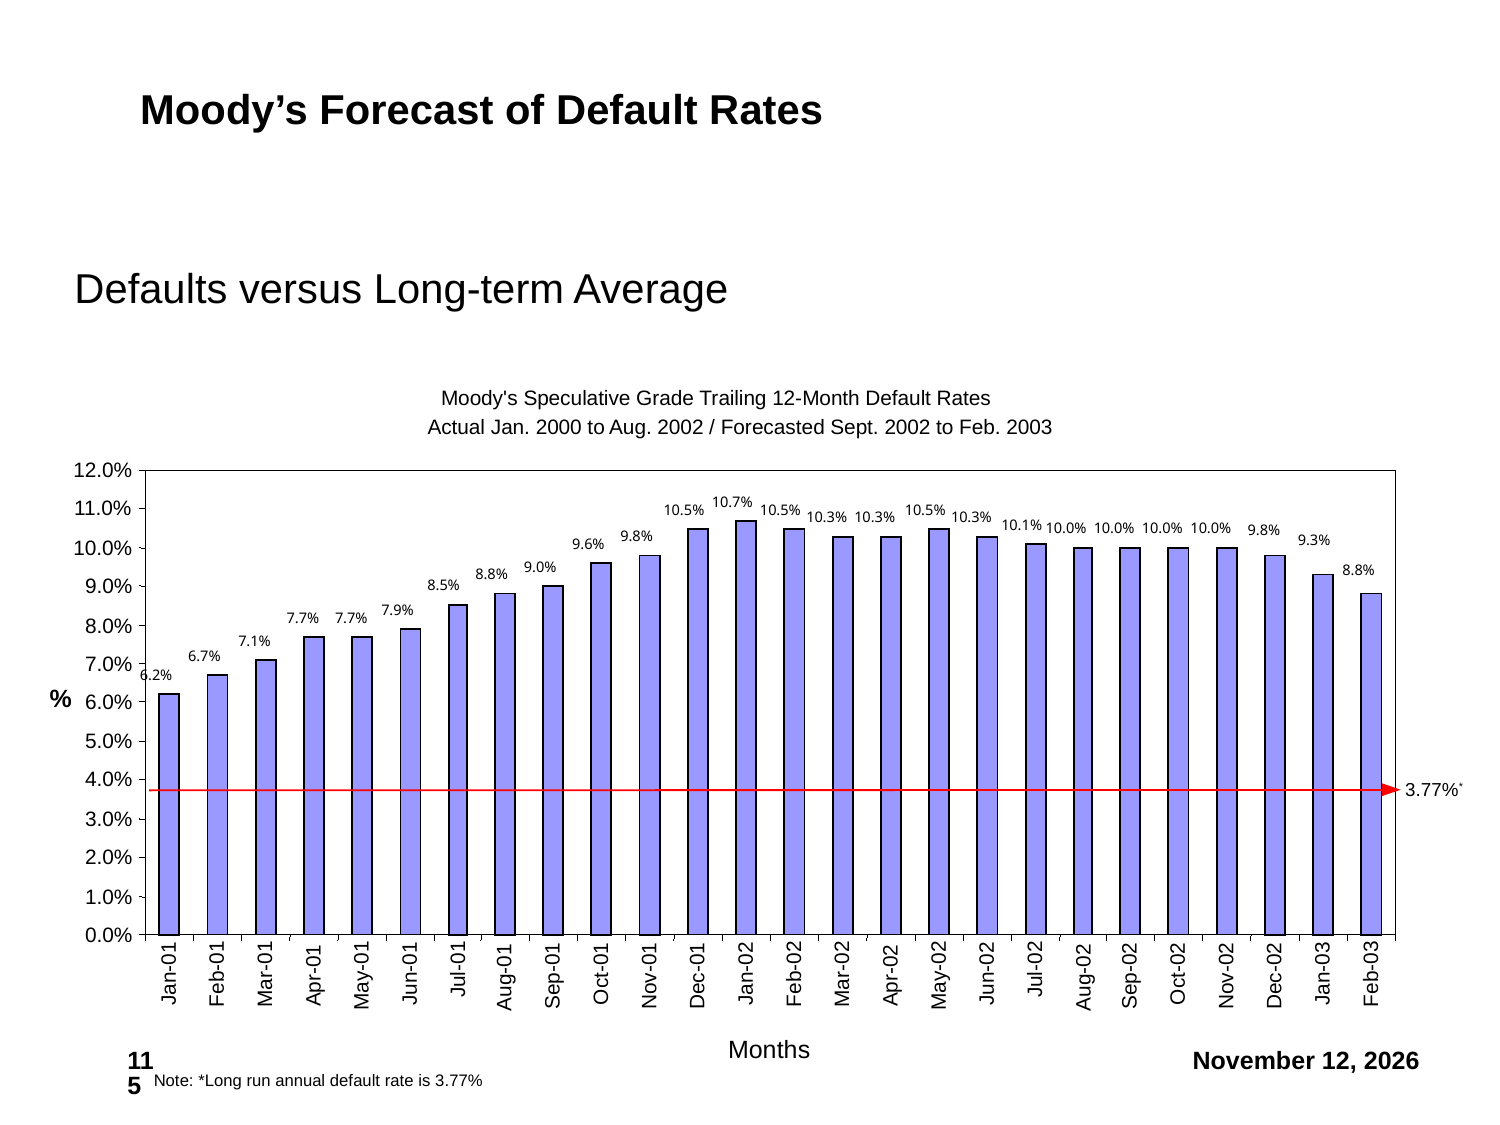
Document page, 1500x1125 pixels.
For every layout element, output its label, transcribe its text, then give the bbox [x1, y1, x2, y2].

text_box [530, 935, 577, 940]
text_box [146, 935, 193, 940]
text_box [784, 805, 805, 934]
text_box [853, 805, 880, 934]
text_box [435, 935, 481, 940]
text_box Nov-01 [635, 942, 661, 1010]
text_box [352, 636, 373, 781]
text_box [832, 536, 853, 781]
text_box 10.3% [854, 507, 896, 526]
text_box [950, 805, 977, 934]
text_box 10.3% [806, 507, 847, 526]
text_box Mar-01 [251, 941, 277, 1007]
text_box [1361, 593, 1382, 781]
title Moody’s Forecast of Default Rates [124, 74, 1376, 226]
text_box Oct-01 [587, 942, 613, 1006]
text_box [612, 805, 639, 934]
text_box [578, 935, 625, 940]
text_box [1334, 805, 1361, 934]
text_box [1155, 935, 1202, 940]
text_box [1120, 805, 1141, 934]
text_box 7.7% [334, 608, 368, 626]
text_box 7.9% [381, 601, 414, 619]
text_box 8.8% [1342, 561, 1375, 579]
text_box [207, 674, 228, 781]
text_box Moody's Speculative Grade Trailing 12-Month Default Rates [441, 384, 992, 410]
text_box [1264, 555, 1286, 781]
text_box Dec-02 [1260, 942, 1286, 1010]
text_box [303, 636, 324, 781]
text_box [1073, 547, 1093, 781]
text_box [516, 805, 543, 934]
text_box [784, 528, 805, 781]
text_box [194, 935, 241, 940]
text_box 10.7% [711, 492, 753, 511]
text_box [929, 805, 950, 934]
text_box 0.0% [85, 921, 133, 947]
text_box [1237, 805, 1264, 934]
text_box [324, 805, 352, 934]
text_box [687, 528, 708, 781]
text_box [159, 694, 180, 781]
text_box 7.1% [238, 631, 271, 649]
text_box 1.0% [85, 883, 133, 909]
text_box Sep-01 [538, 942, 564, 1010]
text_box Oct-02 [1163, 942, 1189, 1006]
text_box [255, 659, 276, 781]
text_box [736, 805, 757, 934]
text_box [255, 805, 276, 934]
text_box % [49, 682, 72, 713]
text_box [736, 521, 757, 781]
text_box 8.0% [85, 612, 133, 638]
text_box [805, 805, 832, 934]
text_box [723, 935, 770, 940]
text_box Feb-02 [780, 941, 806, 1007]
text_box Note: *Long run annual default rate is 3.77% [119, 1062, 819, 1097]
text_box [303, 805, 324, 934]
text_box Aug-02 [1069, 944, 1095, 1012]
text_box 10.3% [951, 507, 992, 526]
text_box 8.8% [475, 565, 508, 583]
text_box Jan-03 [1308, 942, 1334, 1006]
text_box Months [728, 1033, 811, 1062]
text_box [1361, 805, 1382, 934]
text_box 10.0% [1190, 519, 1232, 537]
text_box [1025, 544, 1046, 781]
text_box [1203, 935, 1299, 940]
text_box [146, 802, 159, 934]
text_box [146, 470, 1396, 783]
text_box [880, 536, 901, 781]
text_box 9.6% [572, 534, 605, 552]
text_box 10.0% [1093, 519, 1135, 537]
text_box 9.8% [1247, 521, 1281, 539]
text_box 4.0% [85, 765, 133, 791]
text_box [591, 805, 612, 934]
text_box [448, 805, 467, 934]
text_box 9.0% [85, 572, 133, 598]
text_box [387, 935, 434, 940]
text_box [832, 805, 853, 934]
text_box 10.0% [1141, 519, 1183, 537]
text_box 9.8% [620, 527, 653, 545]
text_box [1073, 805, 1093, 934]
text_box Aug-01 [490, 944, 516, 1012]
text_box [819, 935, 915, 940]
text_box [1107, 935, 1154, 940]
text_box [1286, 805, 1313, 934]
text_box 7.0% [85, 650, 133, 676]
text_box [1168, 805, 1189, 934]
text_box 5.0% [85, 728, 133, 754]
text_box [771, 935, 818, 940]
text_box 12.0% [73, 457, 133, 483]
text_box Jan-01 [154, 942, 180, 1006]
text_box [242, 935, 338, 940]
text_box [400, 805, 421, 934]
text_box [626, 935, 722, 940]
text_box [159, 805, 180, 934]
text_box [977, 805, 998, 934]
text_box [495, 593, 516, 781]
text_box [660, 805, 687, 934]
text_box [687, 805, 708, 934]
text_box [1313, 574, 1334, 781]
text_box [1300, 935, 1347, 940]
text_box 3.77%* [1405, 777, 1479, 800]
text_box 6.0% [85, 688, 133, 714]
text_box [998, 805, 1025, 934]
text_box Dec-01 [683, 942, 709, 1010]
text_box Defaults versus Long-term Average [40, 261, 1345, 320]
text_box [708, 805, 736, 934]
text_box [207, 805, 228, 934]
text_box 6.2% [139, 665, 173, 683]
text_box 10.1% [1001, 515, 1043, 533]
text_box [564, 805, 591, 934]
text_box [591, 563, 612, 781]
text_box [1093, 805, 1120, 934]
text_box [757, 805, 784, 934]
text_box 7.7% [286, 608, 320, 626]
text_box [1046, 805, 1073, 934]
text_box Mar-02 [828, 941, 854, 1007]
text_box [639, 555, 660, 781]
text_box [400, 629, 421, 781]
text_box 6.7% [188, 646, 221, 664]
text_box [1216, 805, 1237, 934]
text_box [373, 805, 400, 934]
text_box [482, 935, 529, 940]
text_box [1382, 805, 1396, 934]
text_box Jul-02 [1021, 941, 1047, 998]
text_box [1012, 935, 1106, 940]
text_box 2.0% [85, 843, 133, 869]
text_box 10.5% [663, 500, 705, 518]
text_box 10.0% [1045, 519, 1087, 537]
text_box Jun-01 [396, 942, 422, 1006]
text_box Apr-01 [299, 944, 325, 1007]
text_box 9.0% [523, 557, 557, 575]
text_box [964, 935, 1011, 940]
text_box [1348, 935, 1376, 940]
text_box [1216, 547, 1237, 781]
text_box [880, 805, 901, 934]
text_box Jan-02 [731, 942, 757, 1006]
text_box Jun-02 [973, 942, 999, 1006]
text_box [125, 474, 145, 940]
text_box [929, 528, 950, 781]
text_box [1313, 805, 1334, 934]
text_box [448, 604, 467, 781]
text_box [977, 536, 998, 781]
text_box [228, 805, 255, 934]
text_box [276, 805, 303, 934]
text_box 9.3% [1297, 530, 1331, 549]
text_box [543, 585, 564, 781]
text_box [467, 805, 495, 934]
text_box Nov-02 [1212, 942, 1238, 1010]
text_box May-01 [347, 940, 373, 1011]
text_box Jul-01 [444, 941, 470, 998]
text_box May-02 [924, 940, 950, 1011]
text_box Sep-02 [1115, 942, 1141, 1010]
text_box [1264, 805, 1286, 934]
text_box [339, 935, 386, 940]
text_box Feb-03 [1357, 941, 1383, 1007]
text_box [639, 805, 660, 934]
text_box [916, 935, 963, 940]
text_box 10.5% [904, 500, 946, 518]
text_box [148, 782, 1401, 797]
text_box [352, 805, 373, 934]
text_box [1168, 547, 1189, 781]
text_box 10.5% [759, 500, 801, 518]
text_box 3.0% [85, 805, 133, 831]
text_box [901, 805, 929, 934]
text_box [1189, 805, 1216, 934]
text_box [1141, 805, 1168, 934]
text_box [180, 805, 207, 934]
text_box [543, 805, 564, 934]
text_box Feb-01 [203, 941, 229, 1007]
text_box Apr-02 [876, 944, 902, 1007]
text_box Actual Jan. 2000 to Aug. 2002 / Forecasted Sept. 2002 to Feb. 2003 [421, 413, 1053, 439]
text_box [1025, 805, 1046, 934]
text_box 11.0% [74, 494, 132, 520]
text_box [421, 805, 448, 934]
text_box 8.5% [427, 576, 460, 594]
text_box 10.0% [73, 534, 133, 560]
text_box [1120, 547, 1141, 781]
text_box [495, 805, 516, 934]
